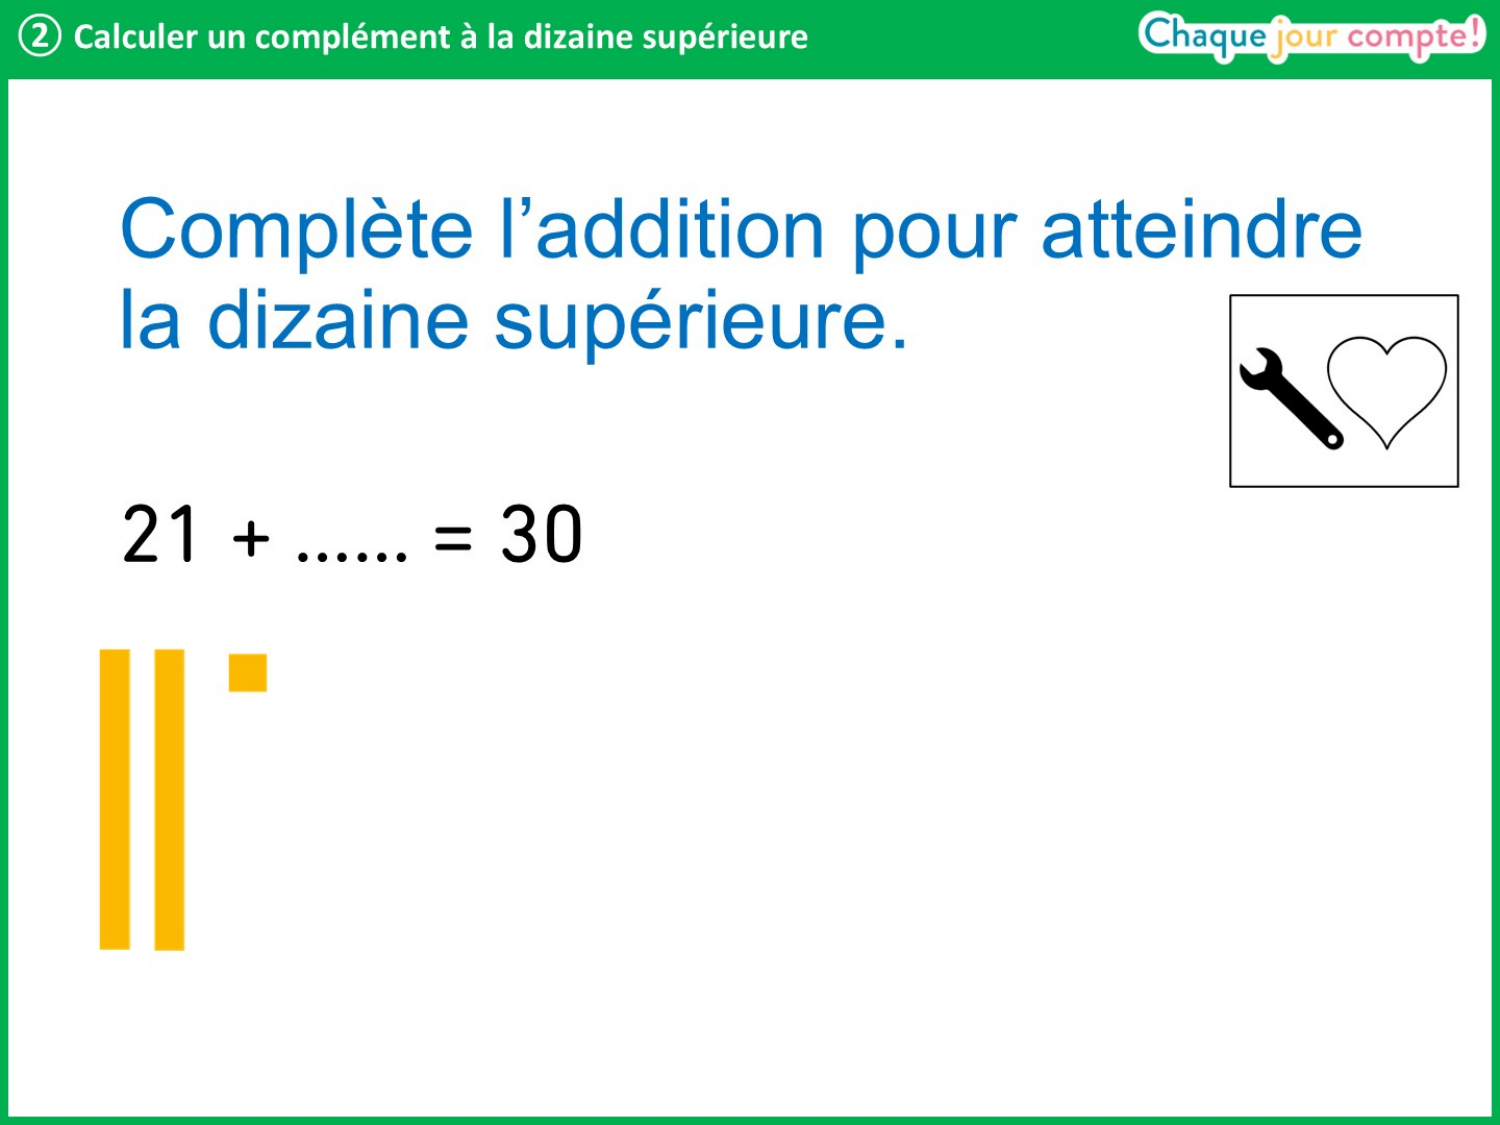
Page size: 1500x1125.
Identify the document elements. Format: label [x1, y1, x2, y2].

list [0, 0, 1500, 1125]
